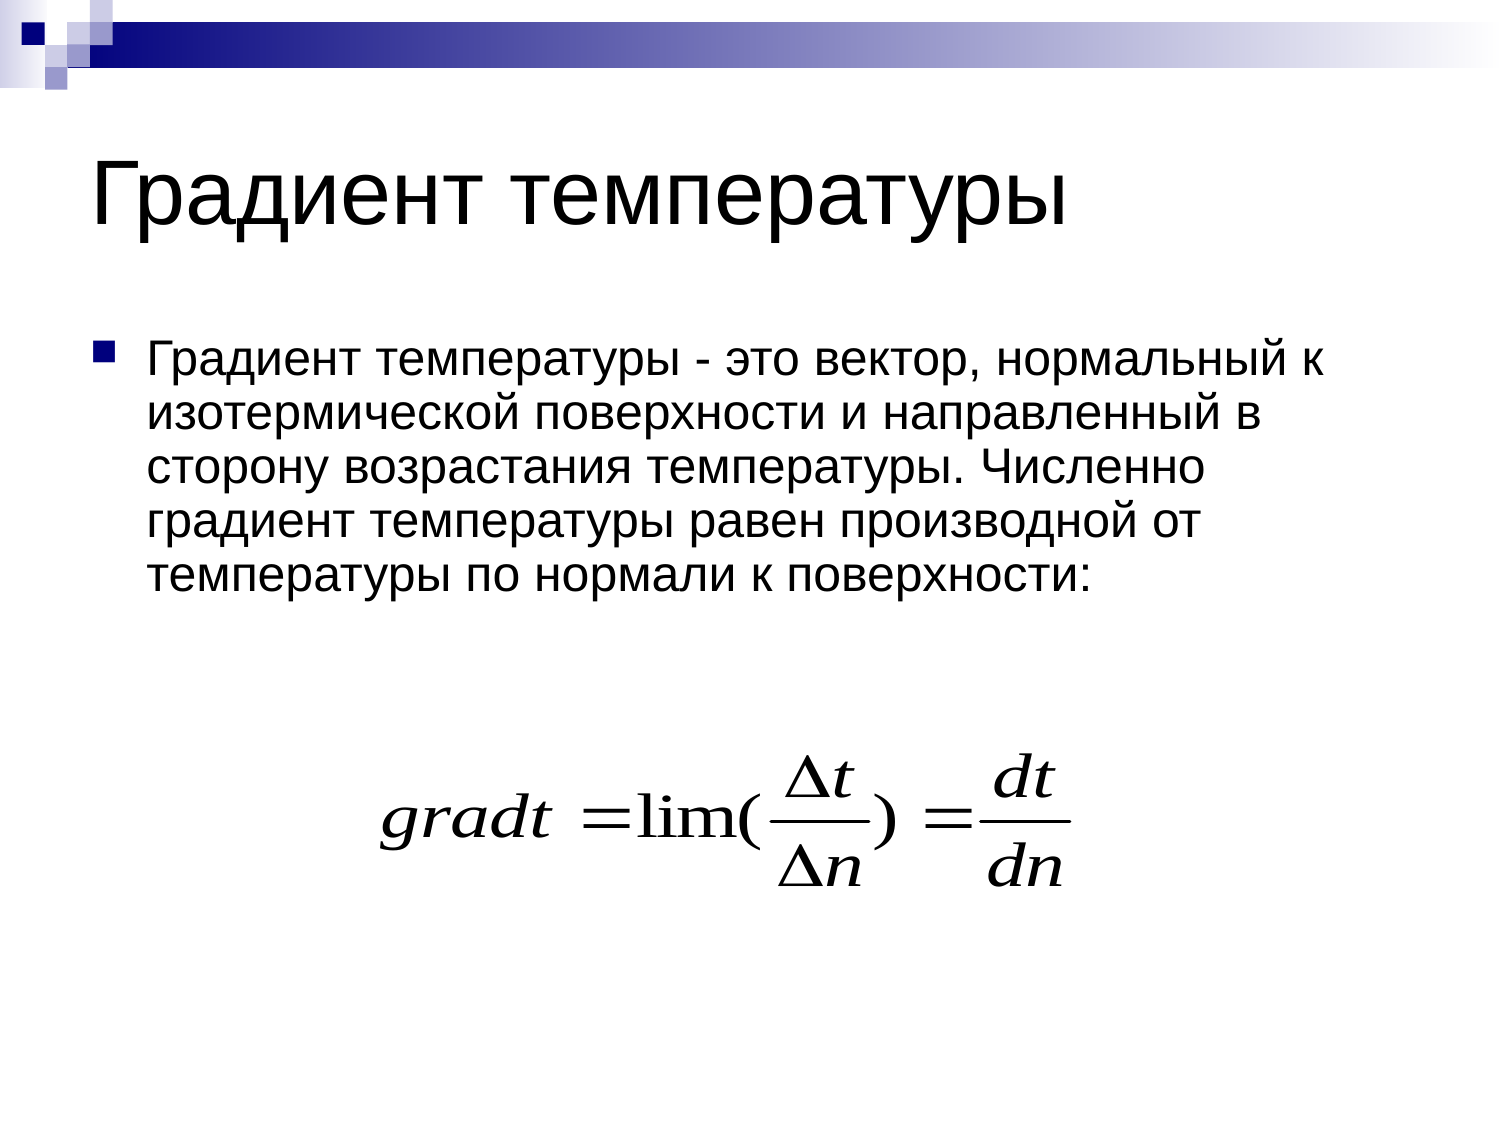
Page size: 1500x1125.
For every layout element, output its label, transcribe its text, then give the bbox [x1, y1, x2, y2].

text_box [364, 737, 1088, 901]
list Градиент температуры - это вектор, нормальный к изотермической поверхности и направленный в сторону возрастания температуры. Численно градиент температуры равен производной от температуры по нормали к поверхности: [75, 324, 1425, 632]
title Градиент температуры [75, 75, 1425, 300]
